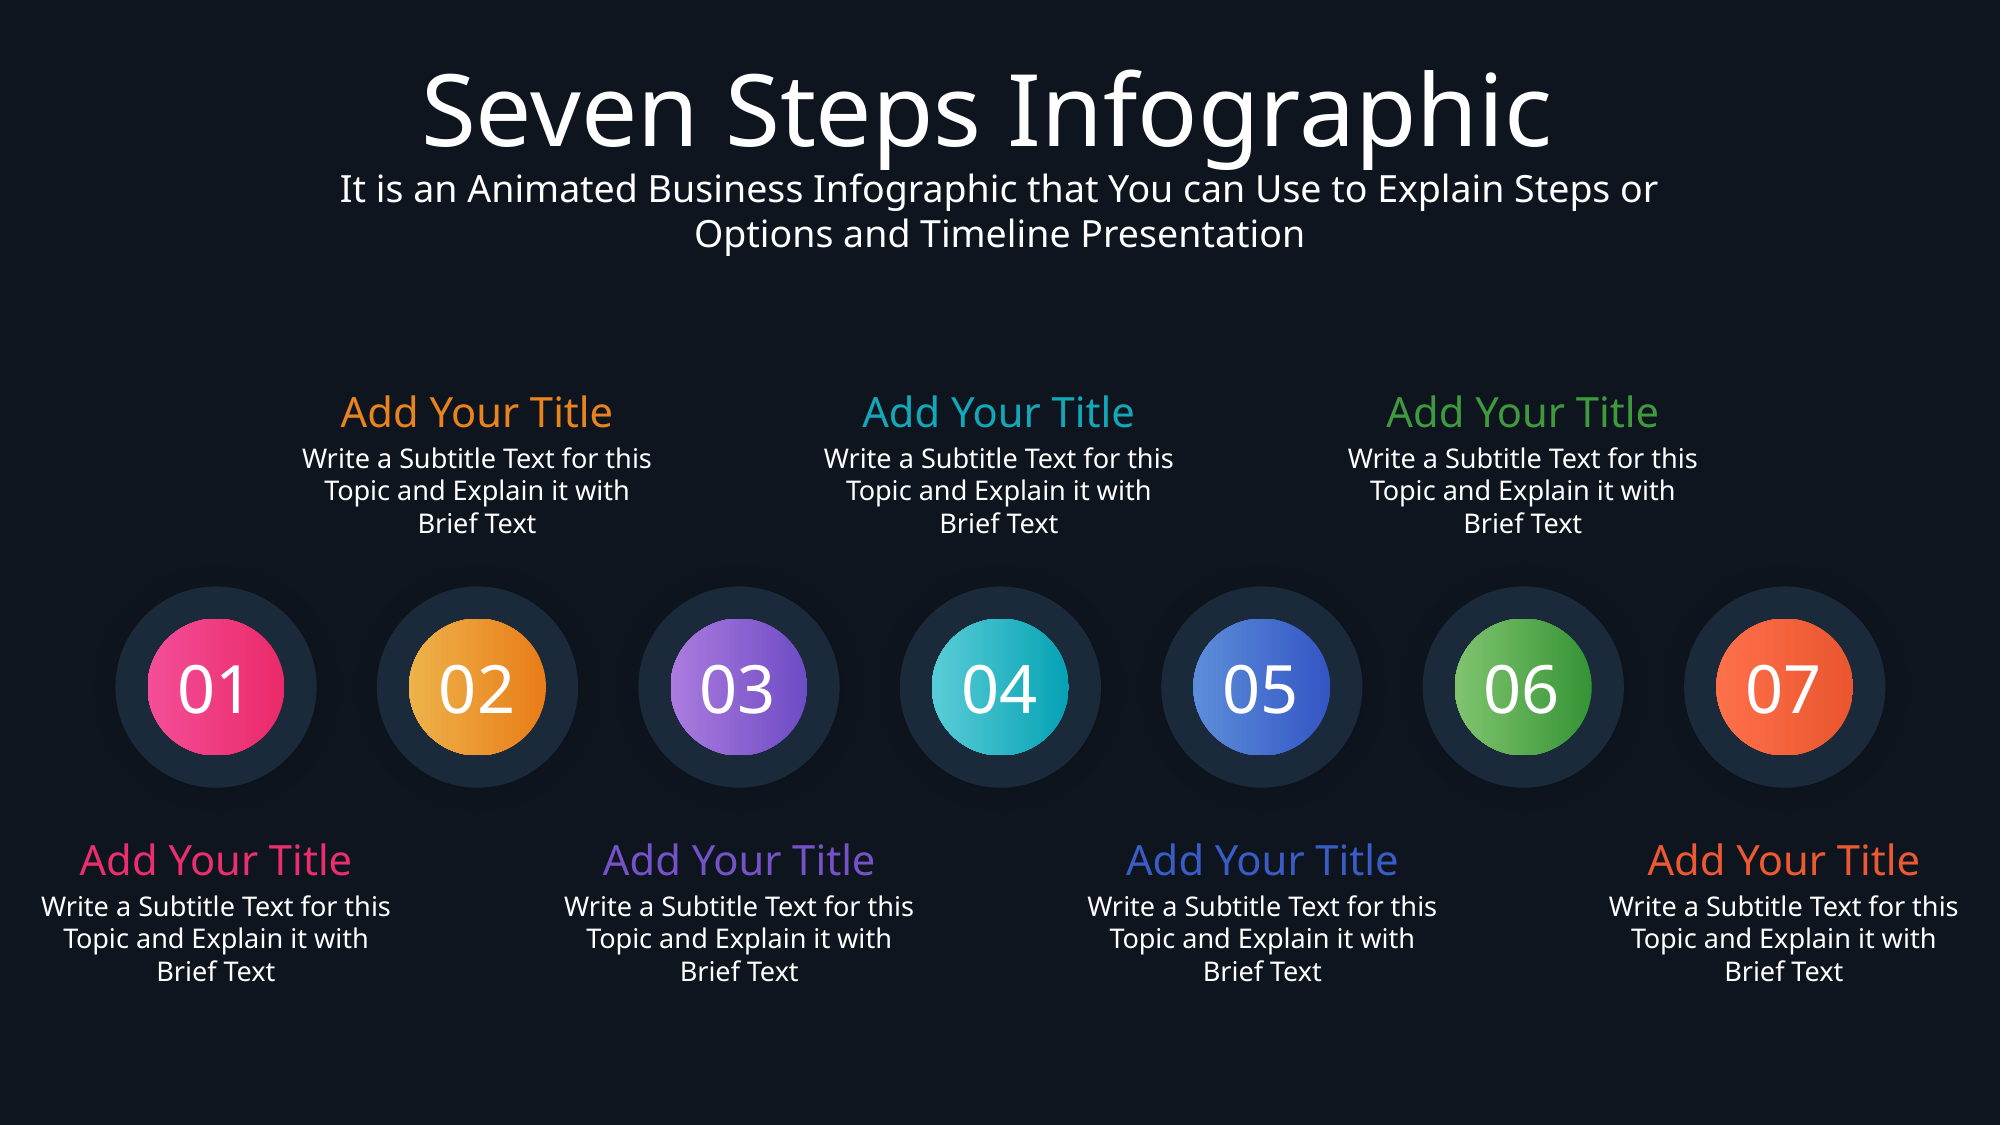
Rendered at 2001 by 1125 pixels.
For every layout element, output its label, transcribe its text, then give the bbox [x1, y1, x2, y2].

text_box [426, 734, 529, 757]
text_box 03 [671, 639, 805, 734]
text_box [688, 617, 790, 639]
text_box [167, 618, 265, 639]
text_box [1473, 617, 1574, 639]
text_box [1715, 661, 1720, 713]
text_box [1733, 734, 1836, 757]
text_box [375, 585, 580, 789]
text_box Write a Subtitle Text for this Topic and Explain it with Brief Text [1585, 881, 1982, 995]
text_box Write a Subtitle Text for this Topic and Explain it with Brief Text [17, 881, 415, 995]
text_box [1421, 585, 1625, 789]
text_box Add Your Title [1064, 826, 1461, 881]
text_box [1472, 734, 1575, 757]
text_box [166, 734, 266, 756]
text_box Write a Subtitle Text for this Topic and Explain it with Brief Text [1064, 881, 1461, 995]
text_box 01 [156, 639, 276, 734]
text_box Add Your Title [541, 826, 938, 881]
text_box Write a Subtitle Text for this Topic and Explain it with Brief Text [800, 433, 1197, 546]
text_box 07 [1720, 639, 1848, 734]
text_box [427, 617, 528, 639]
text_box [147, 654, 156, 720]
text_box [1211, 617, 1313, 639]
text_box Add Your Title [800, 378, 1197, 433]
text_box [898, 585, 1103, 789]
text_box Write a Subtitle Text for this Topic and Explain it with Brief Text [541, 881, 938, 995]
text_box [687, 734, 791, 757]
text_box [1734, 617, 1835, 639]
text_box 06 [1454, 639, 1590, 734]
text_box Add Your Title [278, 378, 676, 433]
text_box Add Your Title [17, 826, 415, 881]
text_box [1683, 585, 1887, 789]
text_box 04 [929, 639, 1070, 734]
text_box 02 [410, 639, 544, 734]
text_box [637, 585, 841, 789]
text_box [114, 585, 318, 789]
text_box Seven Steps Infographic [280, 38, 1719, 157]
text_box [805, 665, 809, 709]
text_box [1160, 585, 1364, 789]
text_box Write a Subtitle Text for this Topic and Explain it with Brief Text [1324, 433, 1721, 546]
text_box [950, 617, 1051, 639]
text_box [1210, 734, 1314, 757]
text_box Write a Subtitle Text for this Topic and Explain it with Brief Text [278, 433, 676, 546]
text_box [276, 654, 285, 721]
text_box [1848, 658, 1855, 716]
text_box Add Your Title [1324, 378, 1721, 433]
text_box It is an Animated Business Infographic that You can Use to Explain Steps or Options and Timeline Presentation [280, 157, 1719, 263]
text_box Add Your Title [1585, 826, 1982, 881]
text_box 05 [1192, 639, 1329, 734]
text_box [949, 734, 1052, 757]
